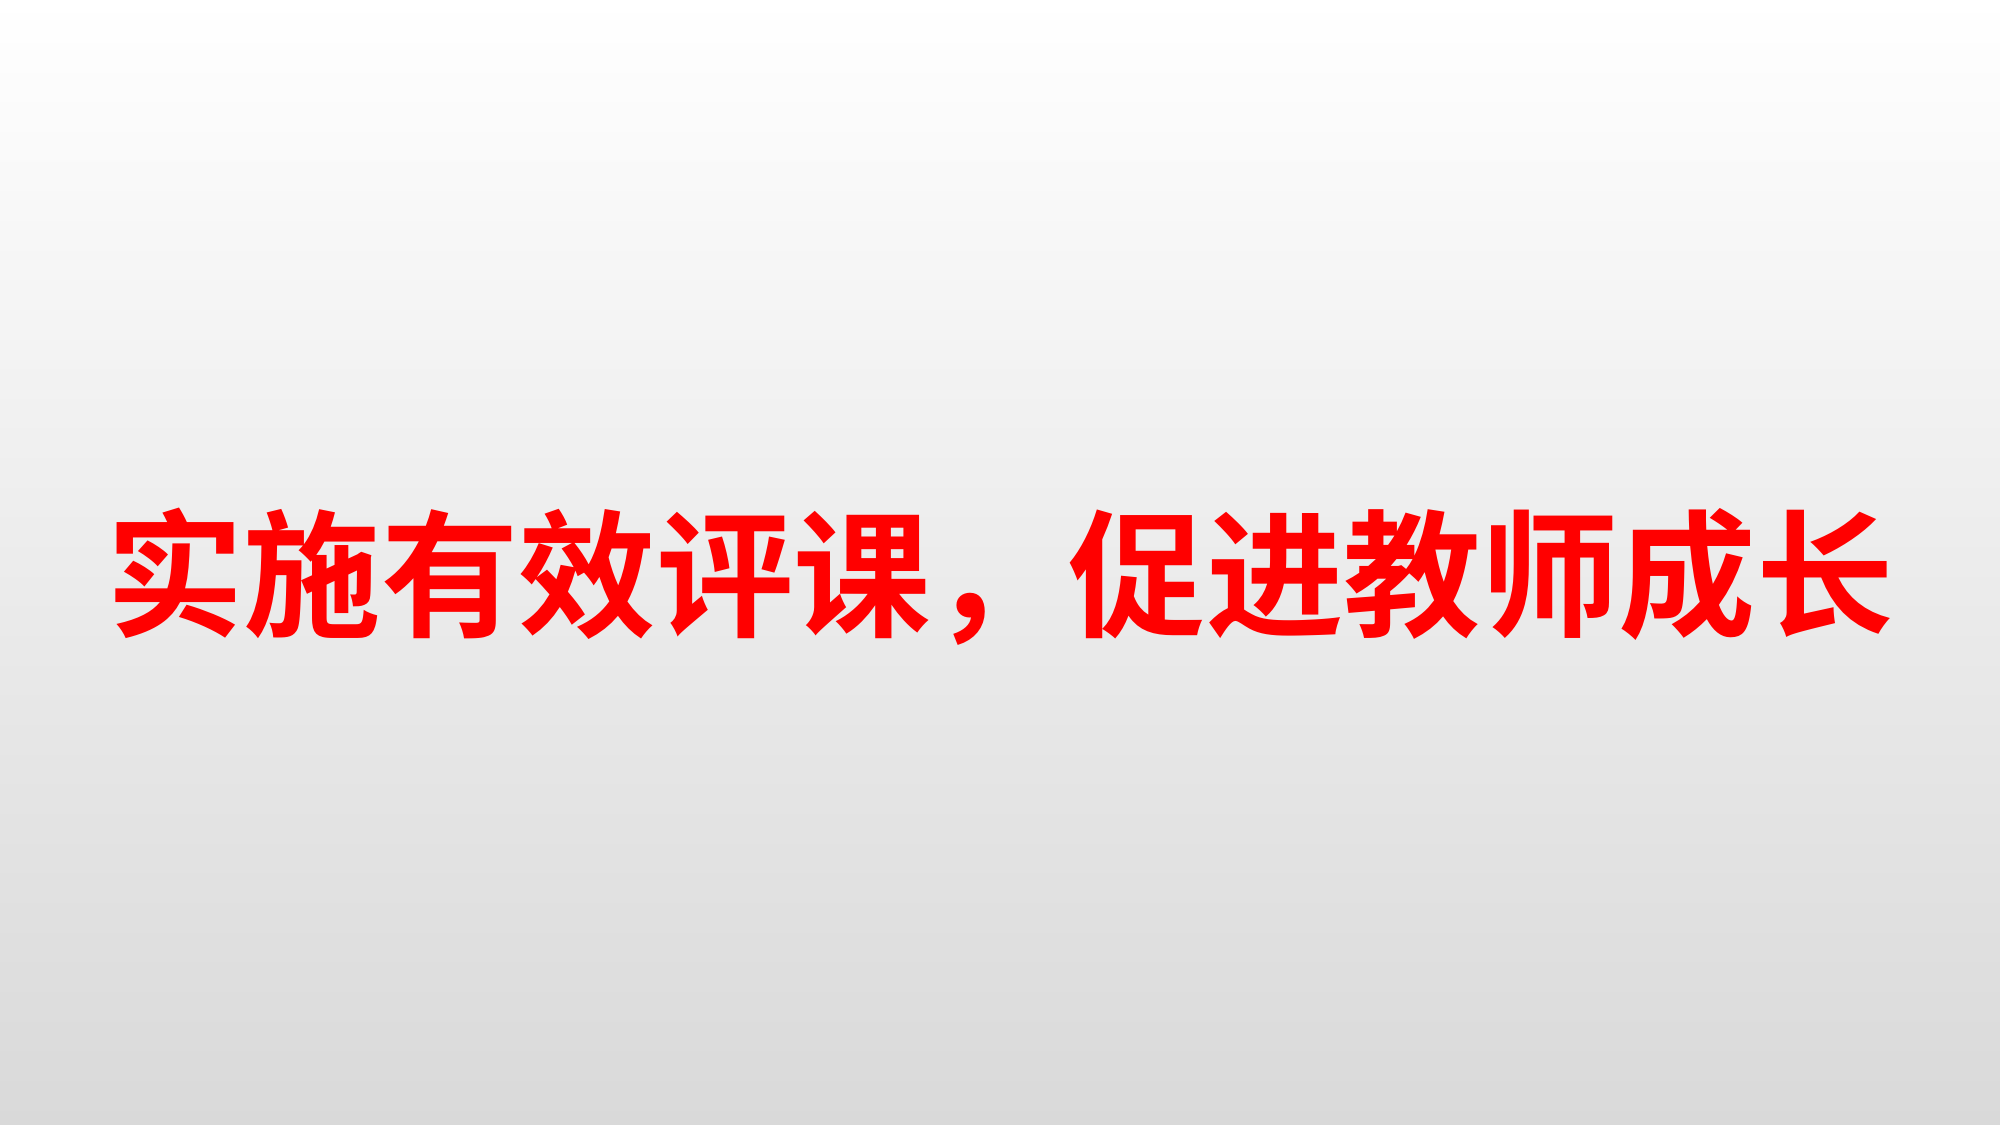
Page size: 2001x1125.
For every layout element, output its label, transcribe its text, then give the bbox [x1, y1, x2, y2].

text_box 实施有效评课，促进教师成长 [17, 399, 1982, 662]
